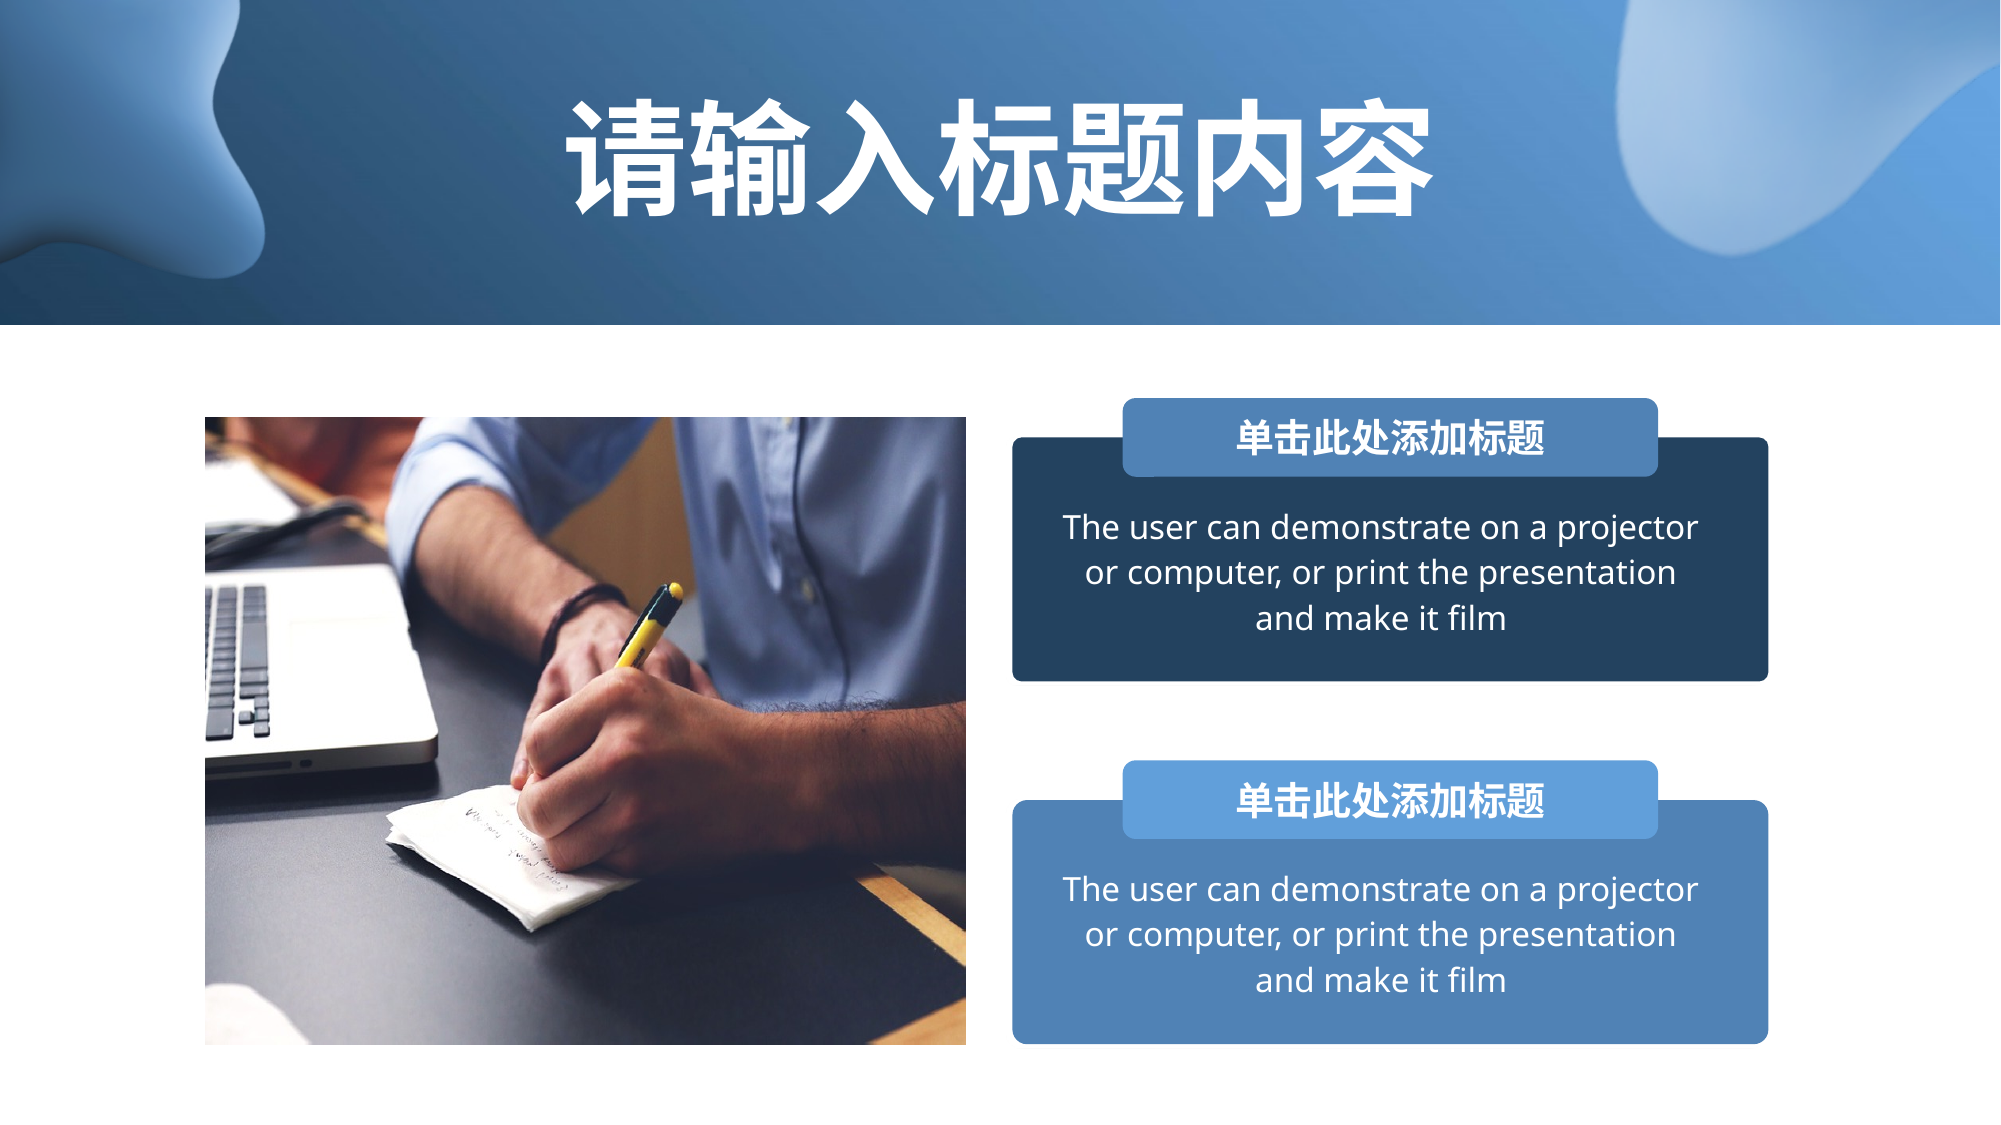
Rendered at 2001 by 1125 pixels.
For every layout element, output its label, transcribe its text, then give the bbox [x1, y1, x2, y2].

text_box [1011, 436, 1770, 683]
text_box 单击此处添加标题 [1121, 759, 1660, 841]
text_box [1011, 798, 1770, 1046]
text_box 单击此处添加标题 [1121, 396, 1660, 478]
picture [0, 0, 2001, 325]
text_box The user can demonstrate on a projector or computer, or print the presentation and make it film [1041, 855, 1722, 1007]
picture [204, 417, 966, 1045]
text_box The user can demonstrate on a projector or computer, or print the presentation and make it film [1041, 492, 1722, 645]
